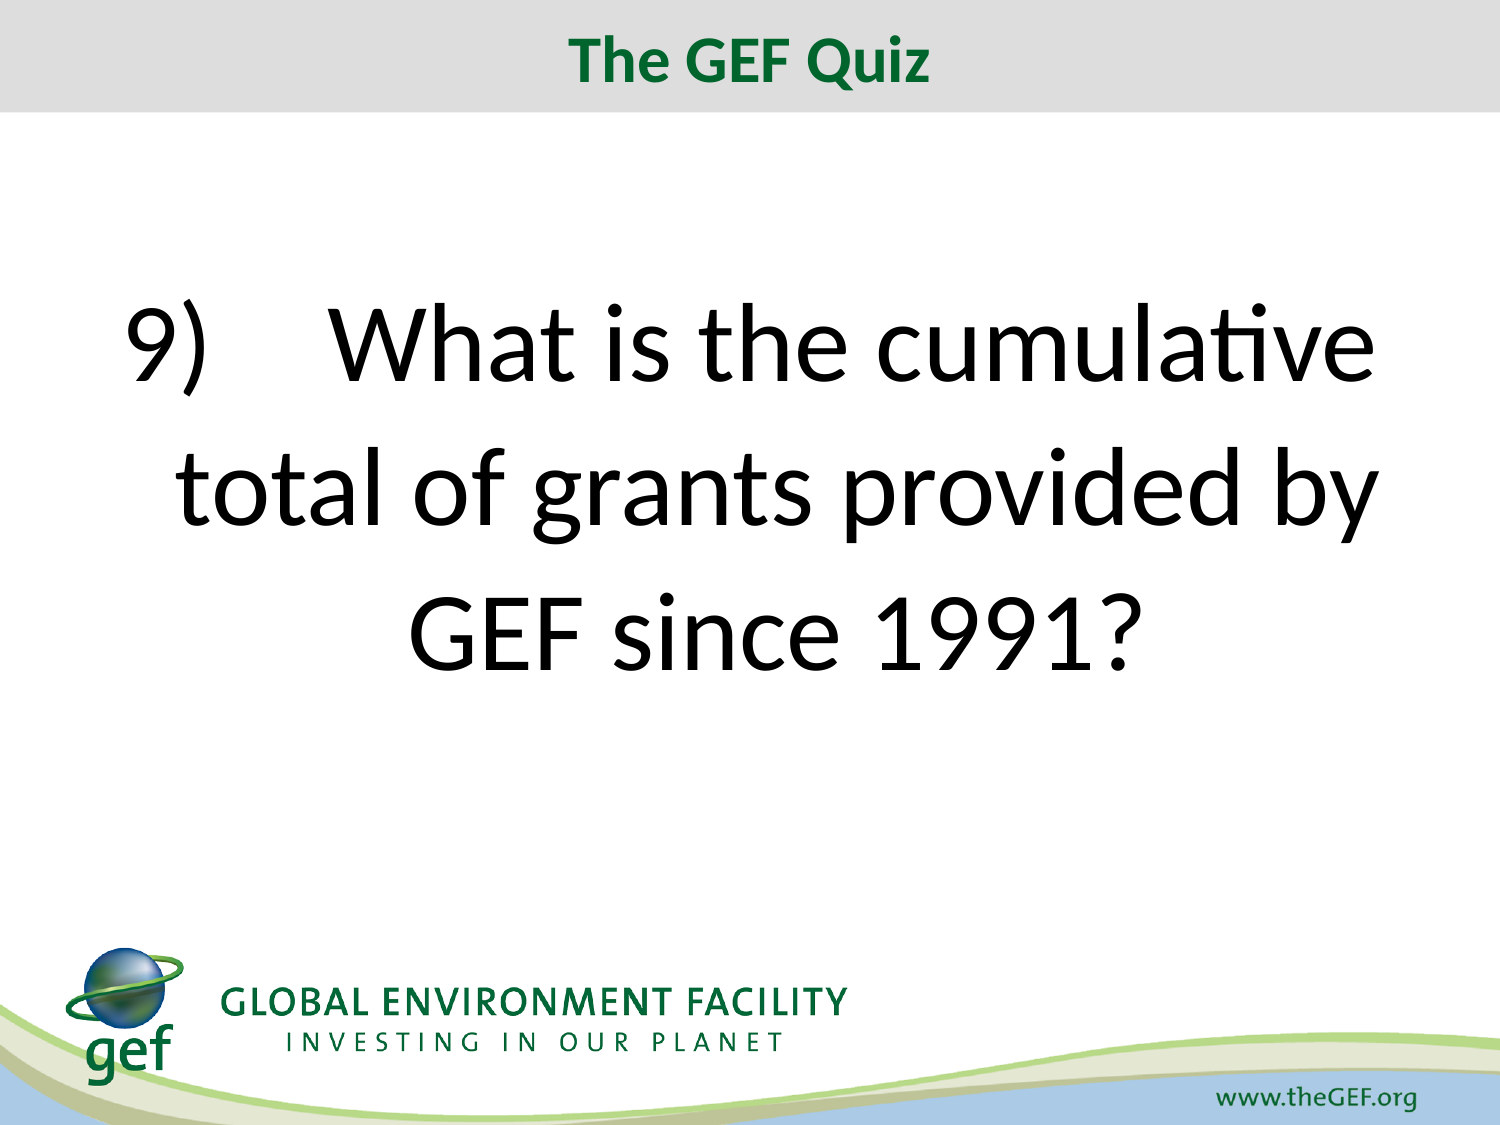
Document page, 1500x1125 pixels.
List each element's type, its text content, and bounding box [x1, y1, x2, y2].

text_box The GEF Quiz [0, 0, 1500, 113]
picture [0, 920, 1500, 1125]
title 9) What is the cumulative total of grants provided by GEF since 1991? [74, 184, 1426, 858]
